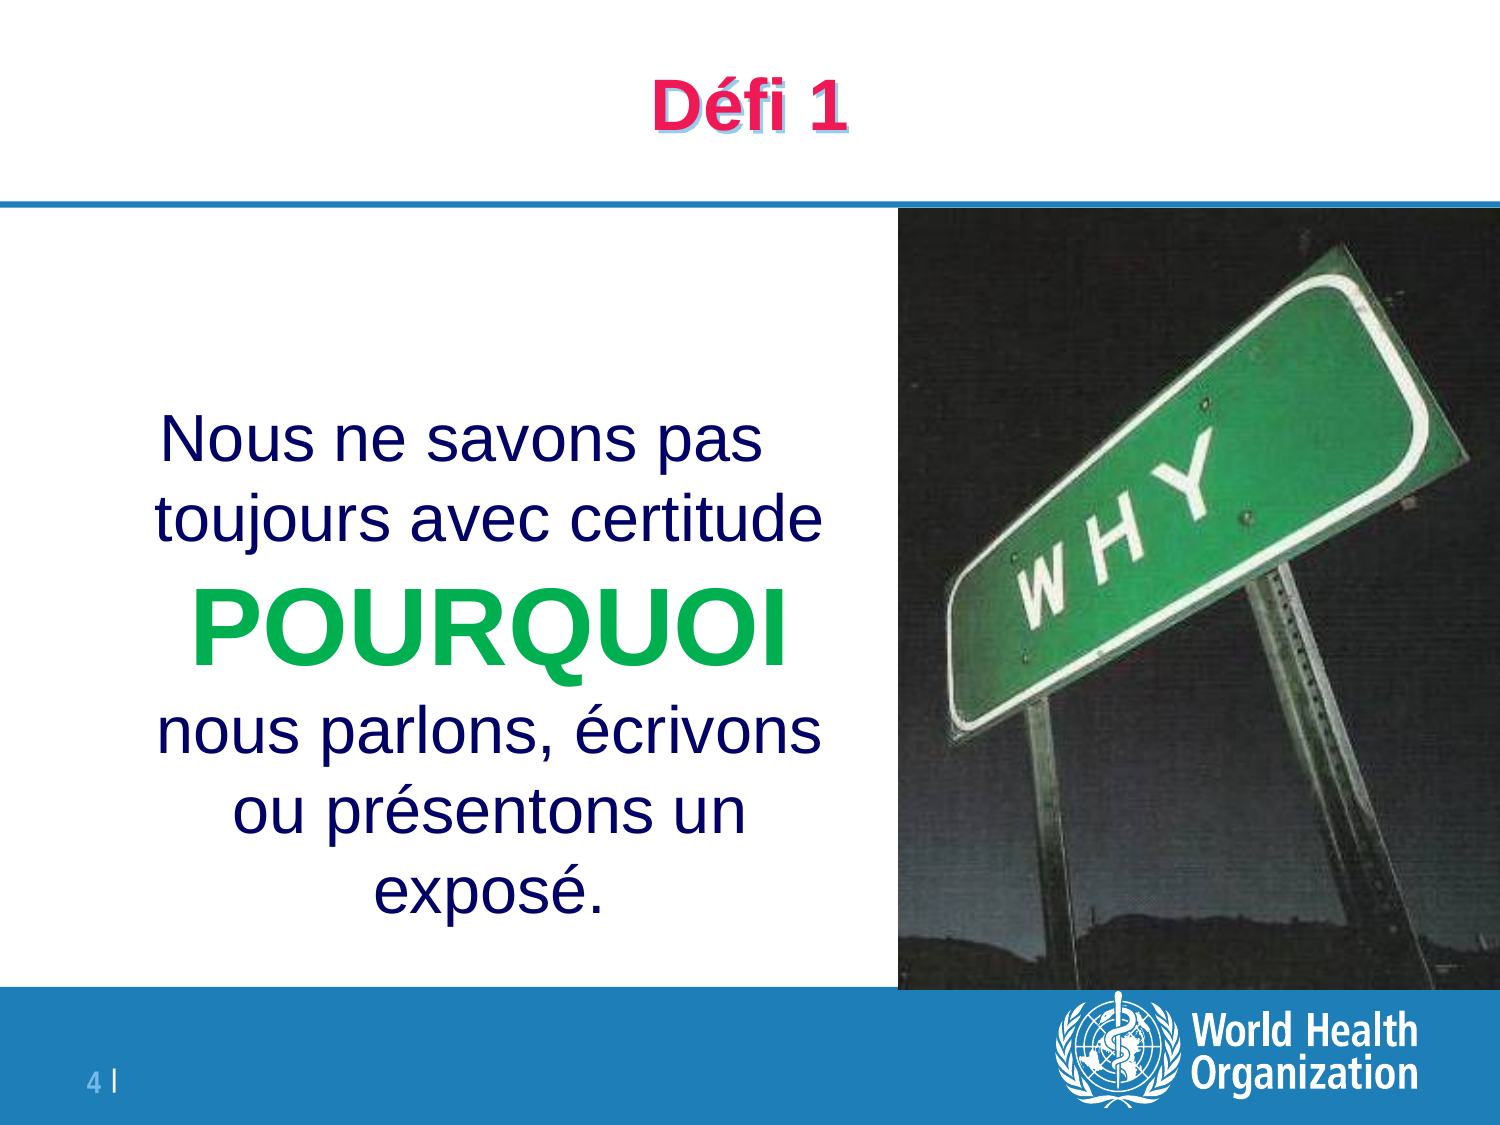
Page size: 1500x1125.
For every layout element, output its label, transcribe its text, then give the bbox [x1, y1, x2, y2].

picture [898, 208, 1500, 991]
list Nous ne savons pas toujours avec certitude POURQUOI nous parlons, écrivons ou présentons un exposé. [72, 226, 852, 984]
title Défi 1 [0, 0, 1500, 204]
